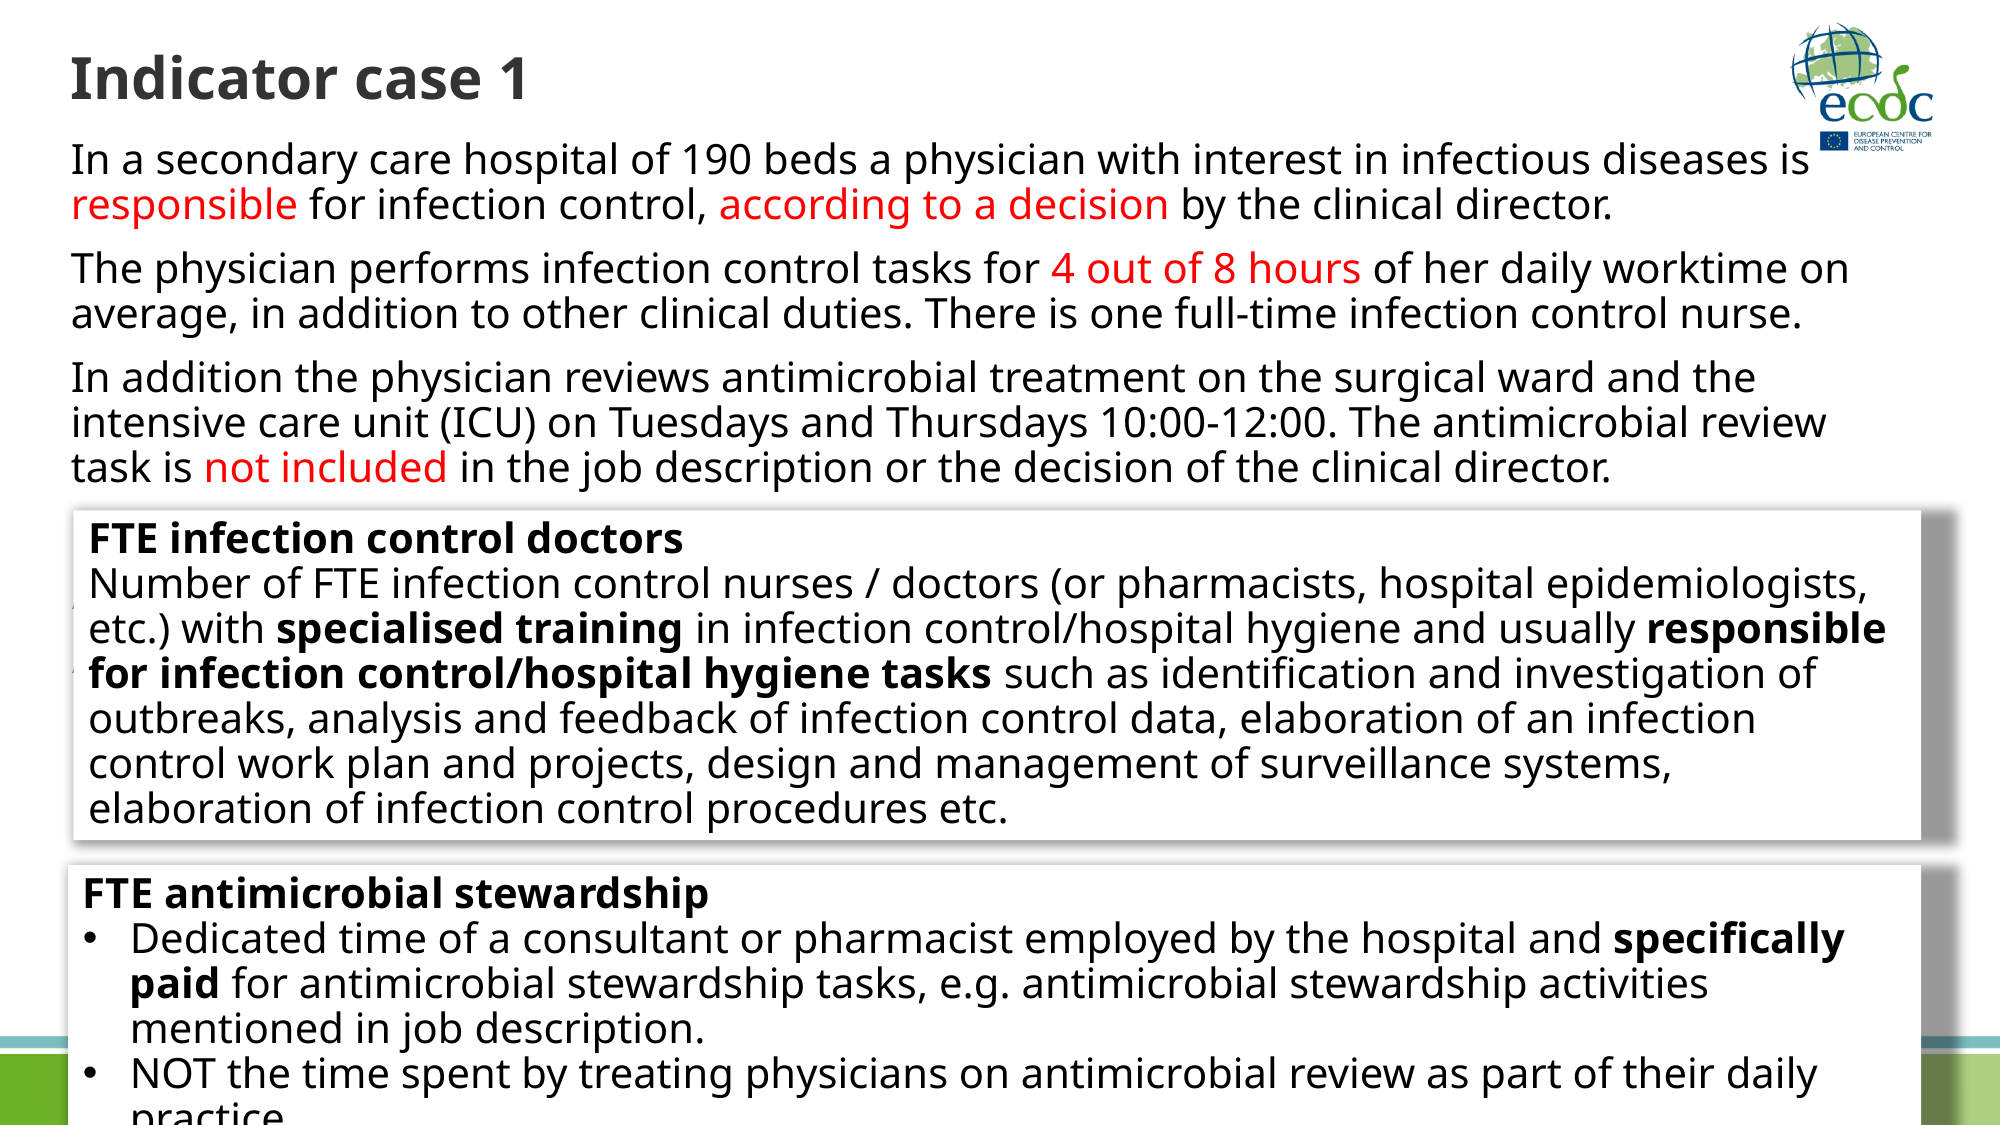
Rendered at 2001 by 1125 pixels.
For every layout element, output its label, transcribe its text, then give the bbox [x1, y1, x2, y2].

text_box FTE infection control doctors Number of FTE infection control nurses / doctors (or pharmacists, hospital epidemiologists, etc.) with specialised training in infection control/hospital hygiene and usually responsible for infection control/hospital hygiene tasks such as identification and investigation of outbreaks, analysis and feedback of infection control data, elaboration of an infection control work plan and projects, design and management of surveillance systems, elaboration of infection control procedures etc. [73, 510, 1922, 841]
title Indicator case 1 [70, 49, 1764, 138]
table_cell / / [70, 861, 1886, 865]
text_box FTE antimicrobial stewardship Dedicated time of a consultant or pharmacist employed by the hospital and specifically paid for antimicrobial stewardship tasks, e.g. antimicrobial stewardship activities mentioned in job description. NOT the time spent by treating physicians on antimicrobial review as part of their daily practice. [68, 865, 1922, 1125]
list In a secondary care hospital of 190 beds a physician with interest in infectious diseases is responsible for infection control, according to a decision by the clinical director. The physician performs infection control tasks for 4 out of 8 hours of her daily worktime on average, in addition to other clinical duties. There is one full-time infection control nurse. In addition the physician reviews antimicrobial treatment on the surgical ward and the intensive care unit (ICU) on Tuesdays and Thursdays 10:00-12:00. The antimicrobial review task is not included in the job description or the decision of the clinical director. How many Full Time Equivalents (FTEs) are dedicated to infection control? How many FTEs are dedicated to antimicrobial stewardship in this hospital? [70, 138, 1886, 506]
picture [0, 0, 2000, 1125]
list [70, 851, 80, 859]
